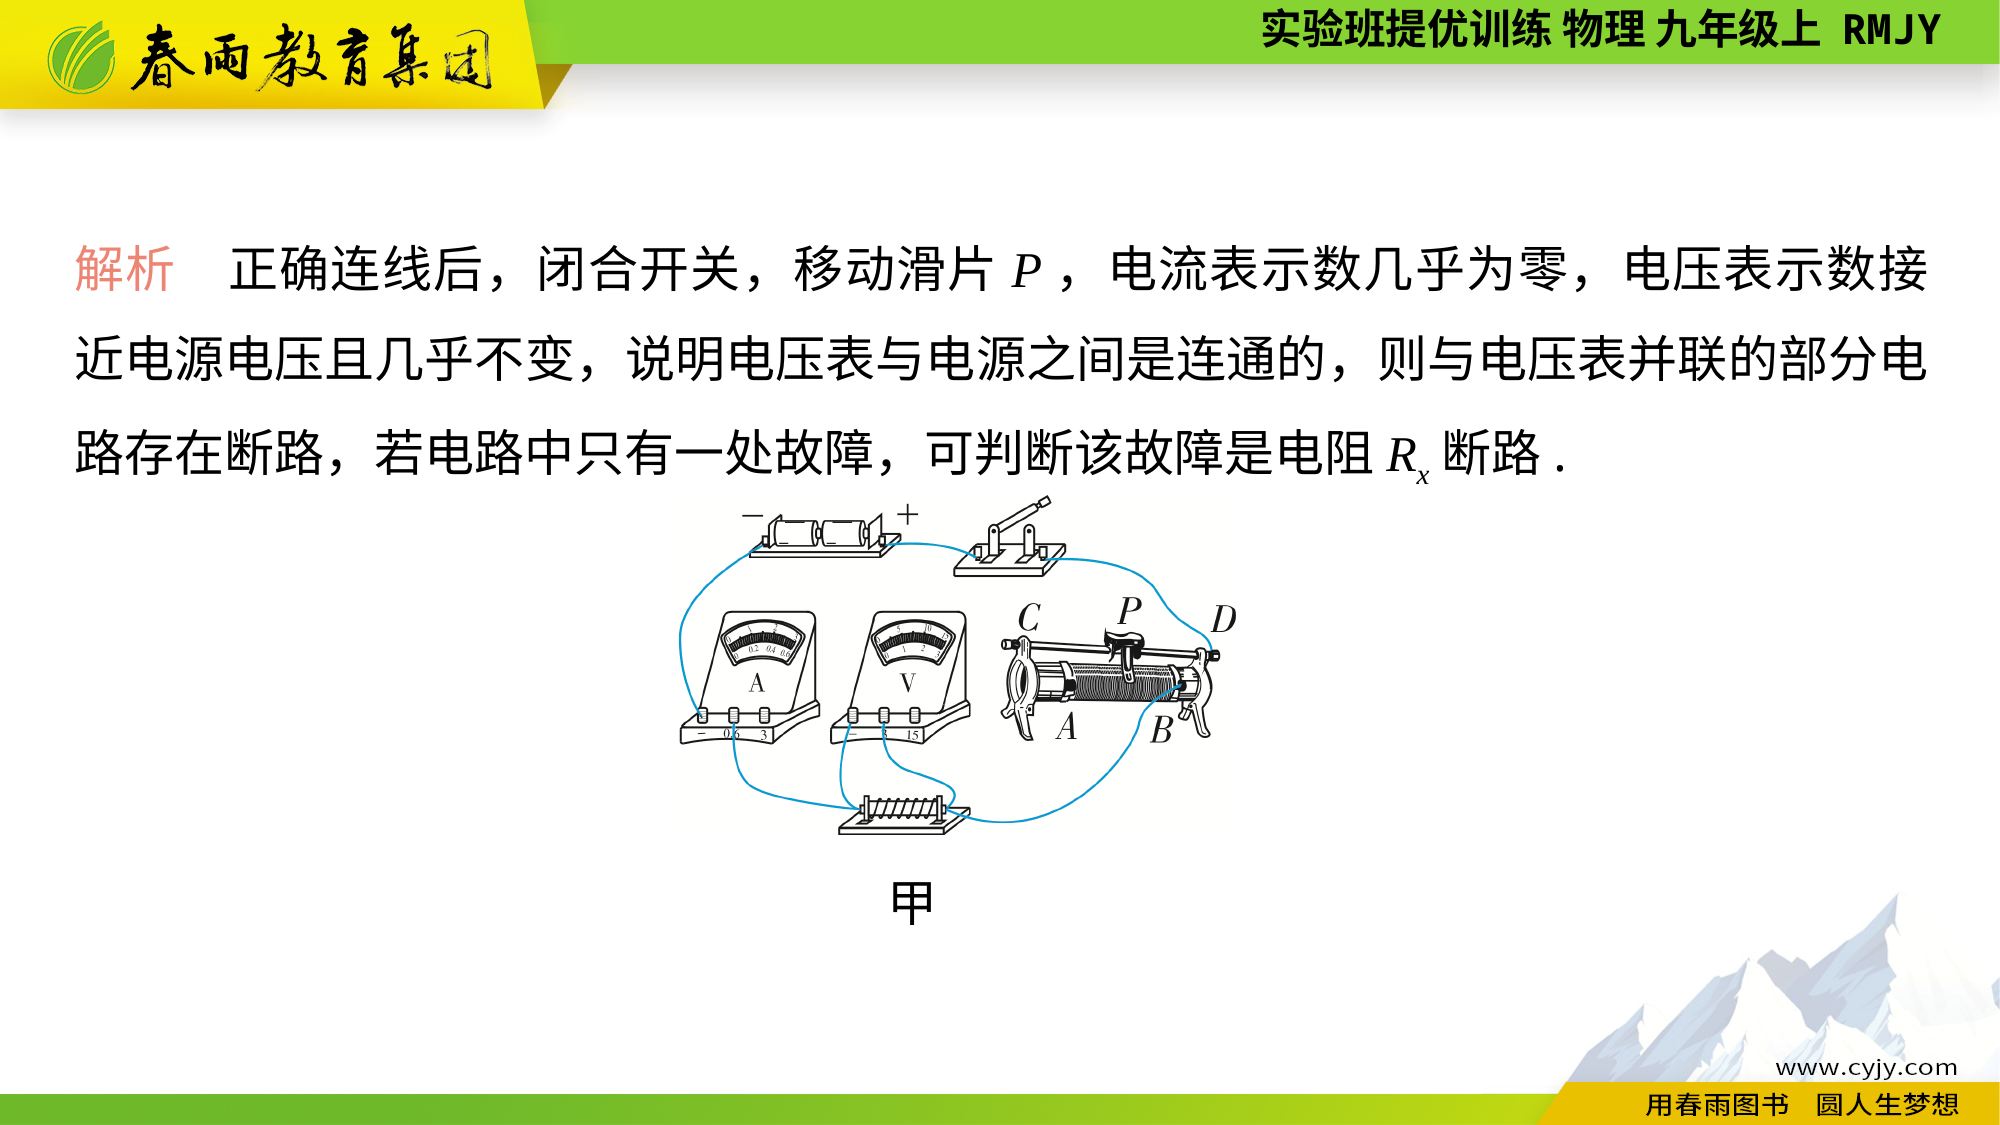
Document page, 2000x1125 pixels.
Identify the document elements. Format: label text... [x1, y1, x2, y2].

picture [0, 0, 2000, 1125]
text_box 甲 [872, 843, 953, 939]
list 解析 正确连线后，闭合开关，移动滑片P，电流表示数几乎为零，电压表示数接近电源电压且几乎不变，说明电压表与电源之间是连通的，则与电压表并联的部分电路存在断路，若电路中只有一处故障，可判断该故障是电阻Rx断路. [59, 200, 1944, 477]
